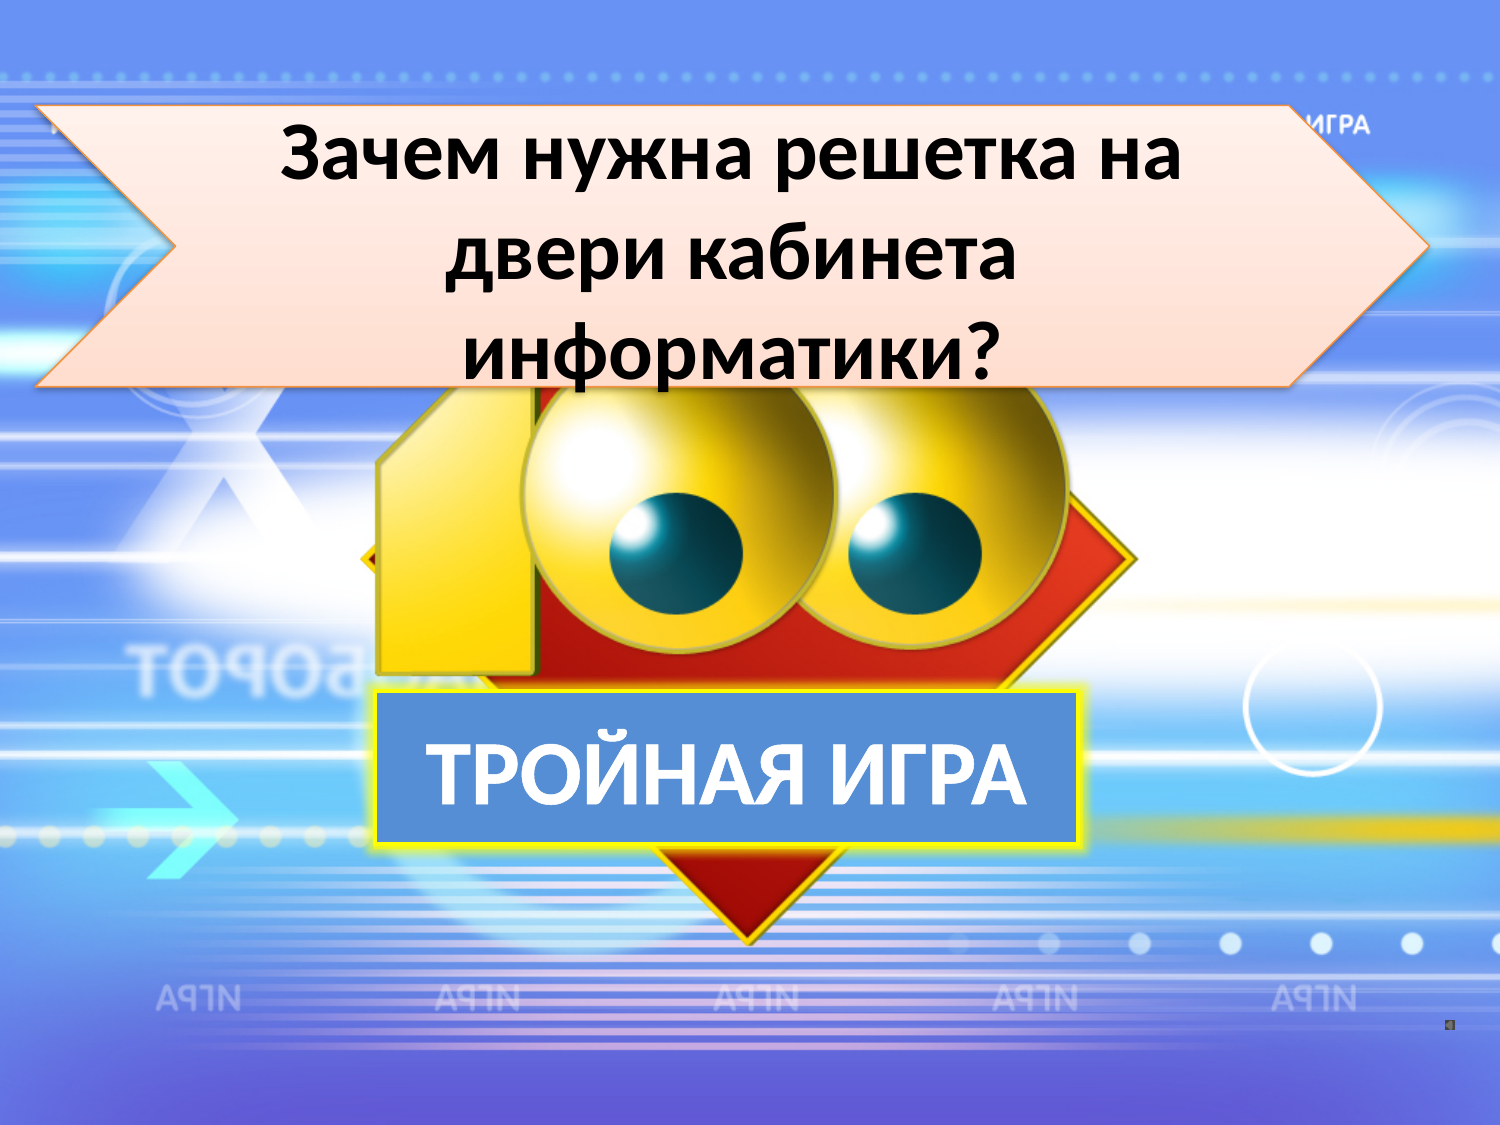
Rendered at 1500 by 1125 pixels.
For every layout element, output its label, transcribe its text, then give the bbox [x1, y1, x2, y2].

text_box Зачем нужна решетка на двери кабинета информатики? [34, 104, 1431, 388]
text_box ТРОЙНАЯ ИГРА [373, 689, 1080, 846]
picture [0, 0, 1500, 1125]
